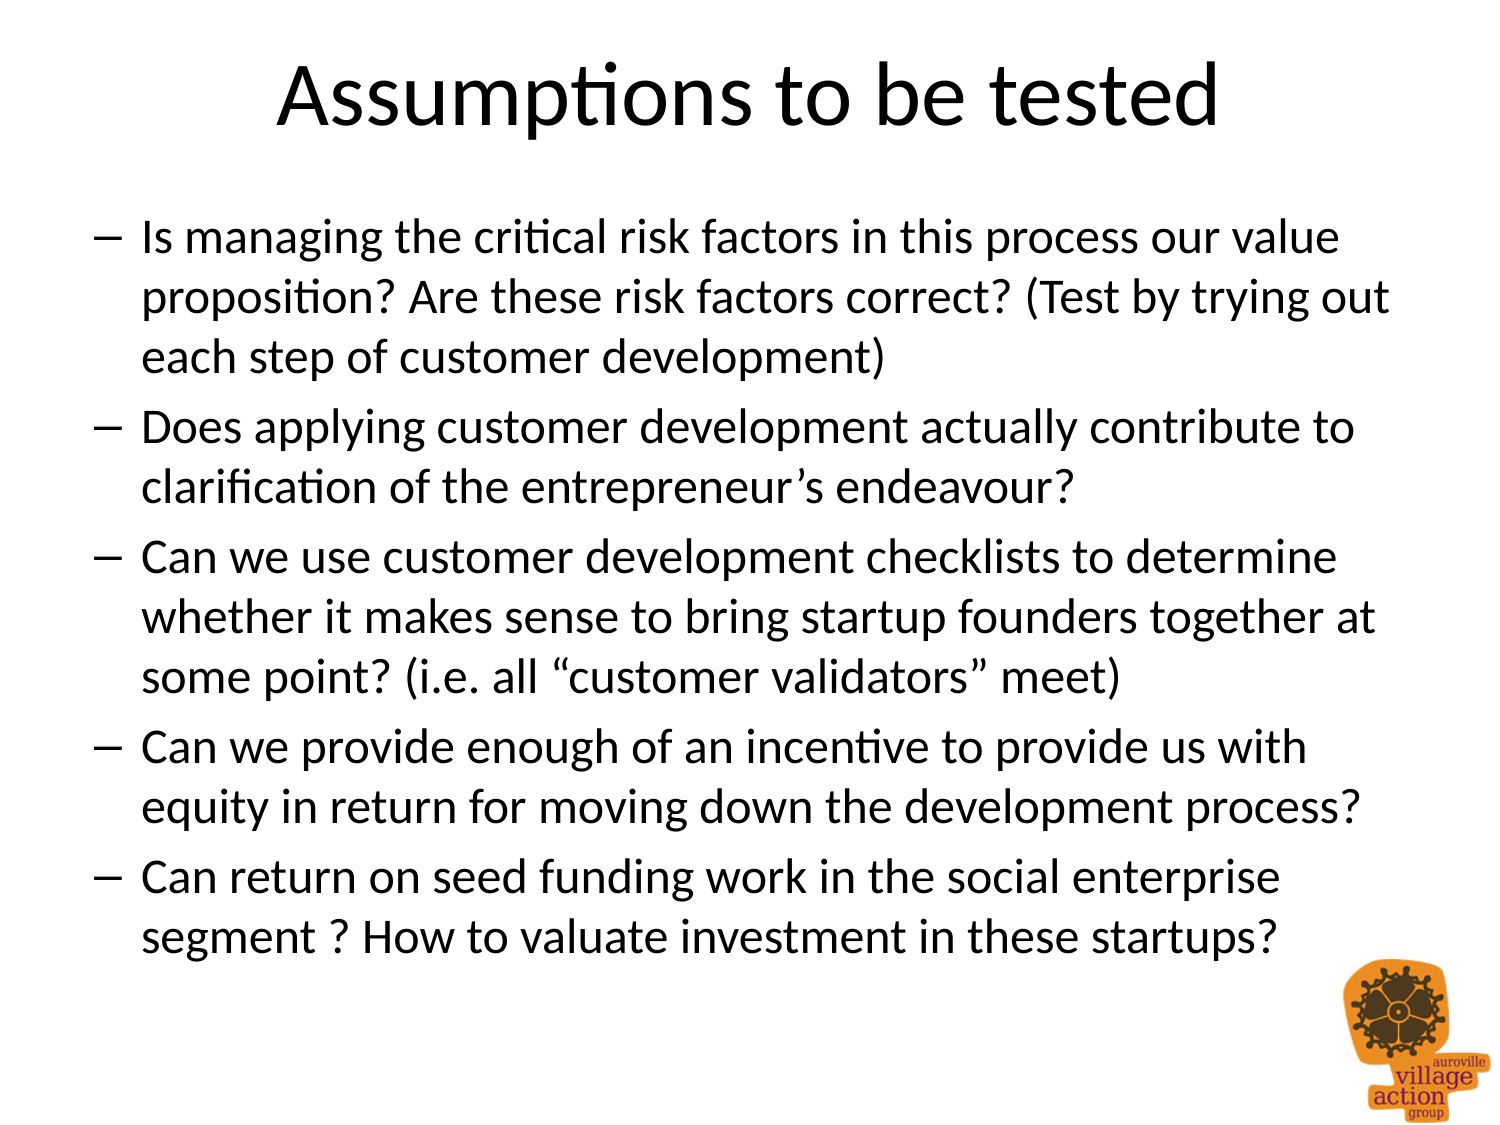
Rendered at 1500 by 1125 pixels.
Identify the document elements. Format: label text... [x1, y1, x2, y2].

title Assumptions to be tested [75, 0, 1425, 183]
picture [1328, 951, 1500, 1125]
list Is managing the critical risk factors in this process our value proposition? Are these risk factors correct? (Test by trying out each step of customer development) Does applying customer development actually contribute to clarification of the entrepreneur’s endeavour? Can we use customer development checklists to determine whether it makes sense to bring startup founders together at some point? (i.e. all “customer validators” meet) Can we provide enough of an incentive to provide us with equity in return for moving down the development process? Can return on seed funding work in the social enterprise segment ? How to valuate investment in these startups? [4, 196, 1447, 988]
